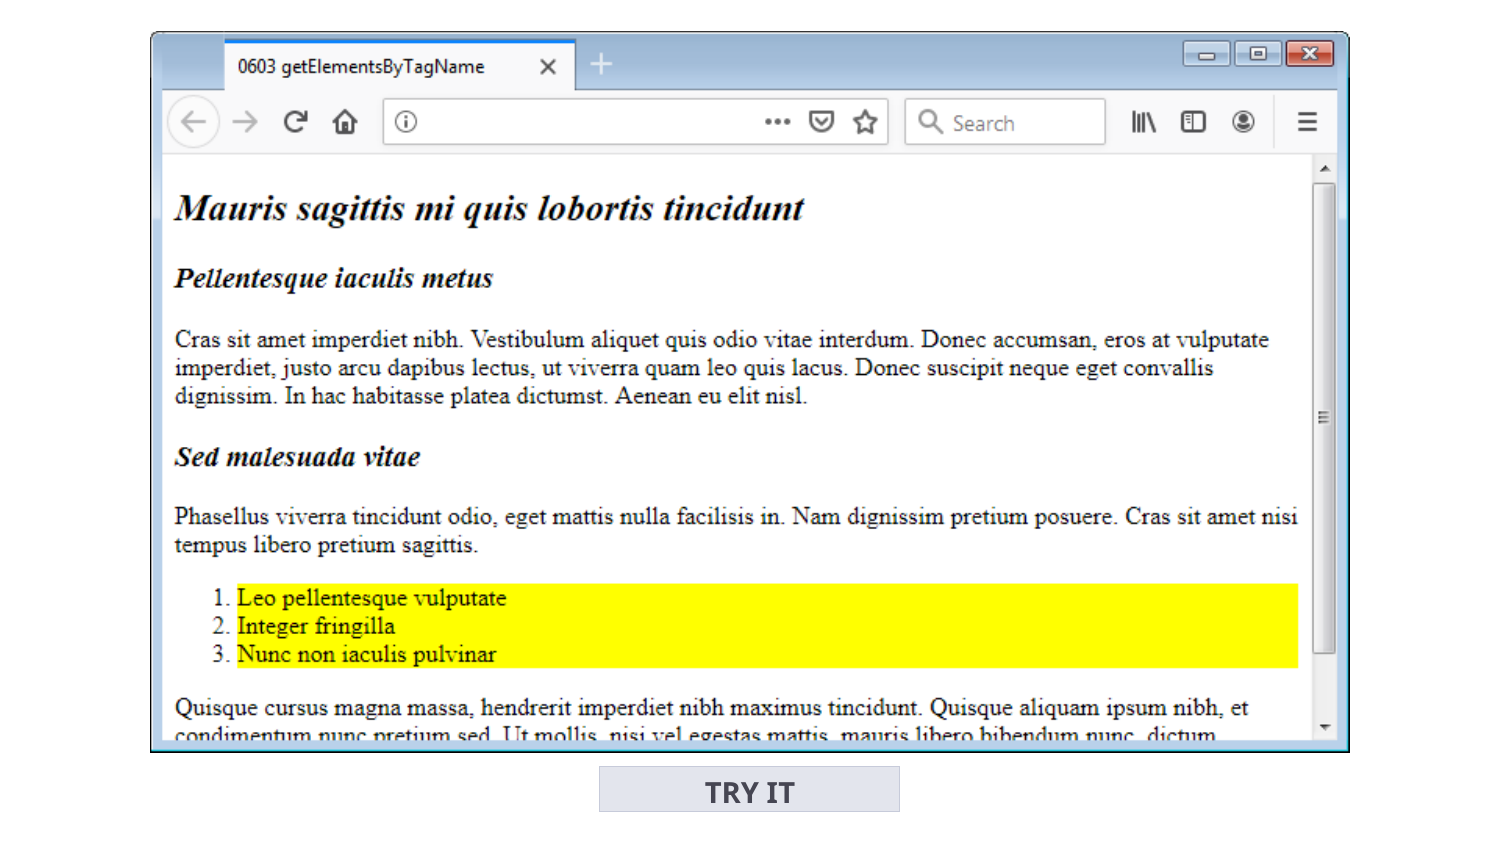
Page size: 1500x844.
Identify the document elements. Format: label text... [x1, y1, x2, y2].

text_box TRY IT [599, 766, 900, 812]
picture [149, 31, 1351, 753]
